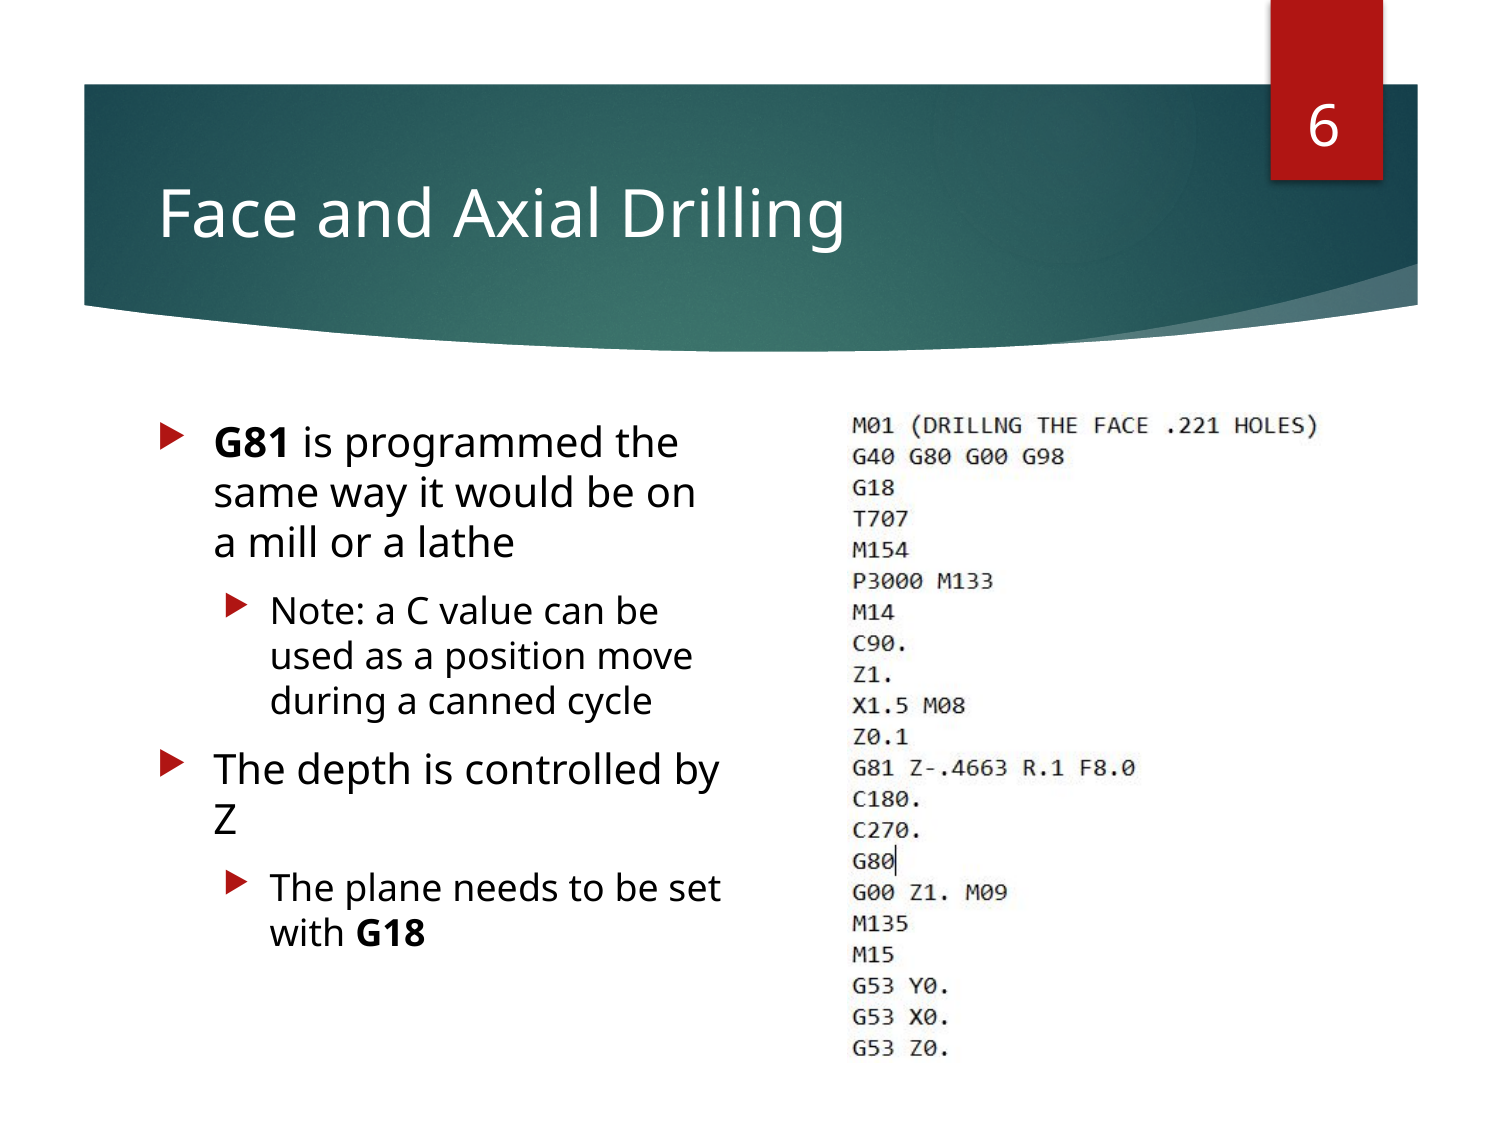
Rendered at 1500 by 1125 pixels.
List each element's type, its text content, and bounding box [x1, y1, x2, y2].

title Face and Axial Drilling [142, 152, 1183, 269]
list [846, 411, 1328, 1063]
slide_number 6 [1259, 48, 1390, 175]
list G81 is programmed the same way it would be on a mill or a lathe Note: a C value can be used as a position move during a canned cycle The depth is controlled by Z The plane needs to be set with G18 [142, 408, 739, 988]
